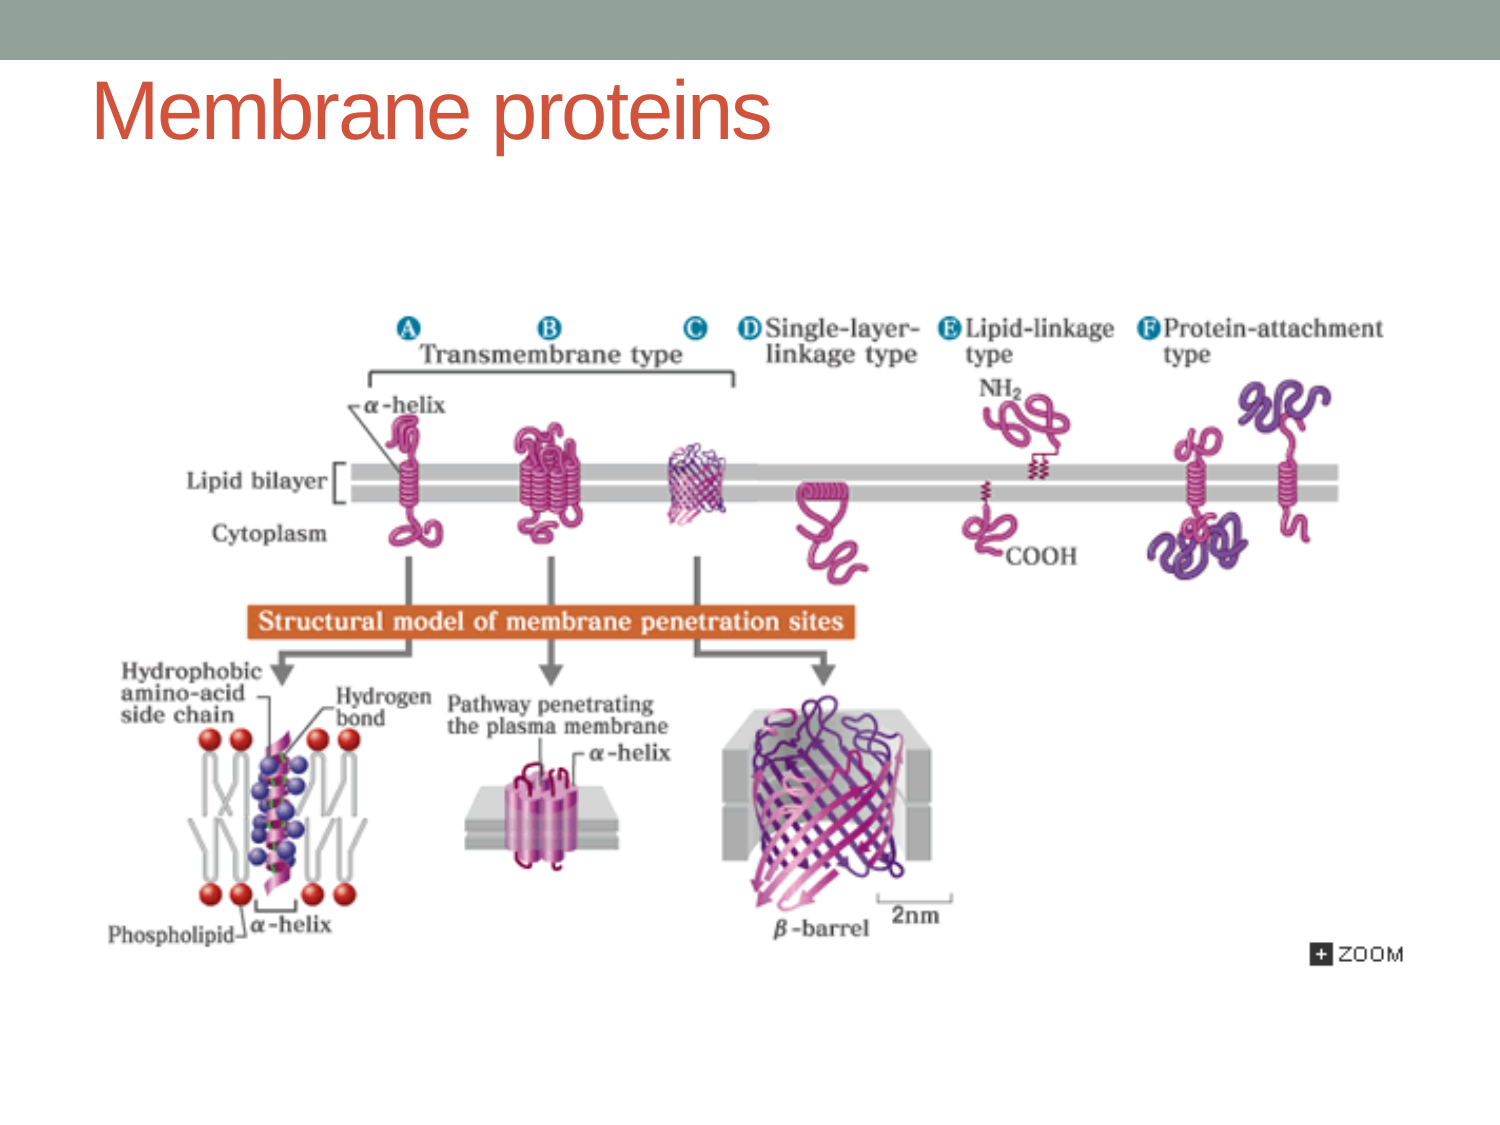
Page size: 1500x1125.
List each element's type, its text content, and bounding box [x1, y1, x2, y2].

title Membrane proteins [75, 24, 1425, 188]
picture [49, 262, 1441, 1001]
